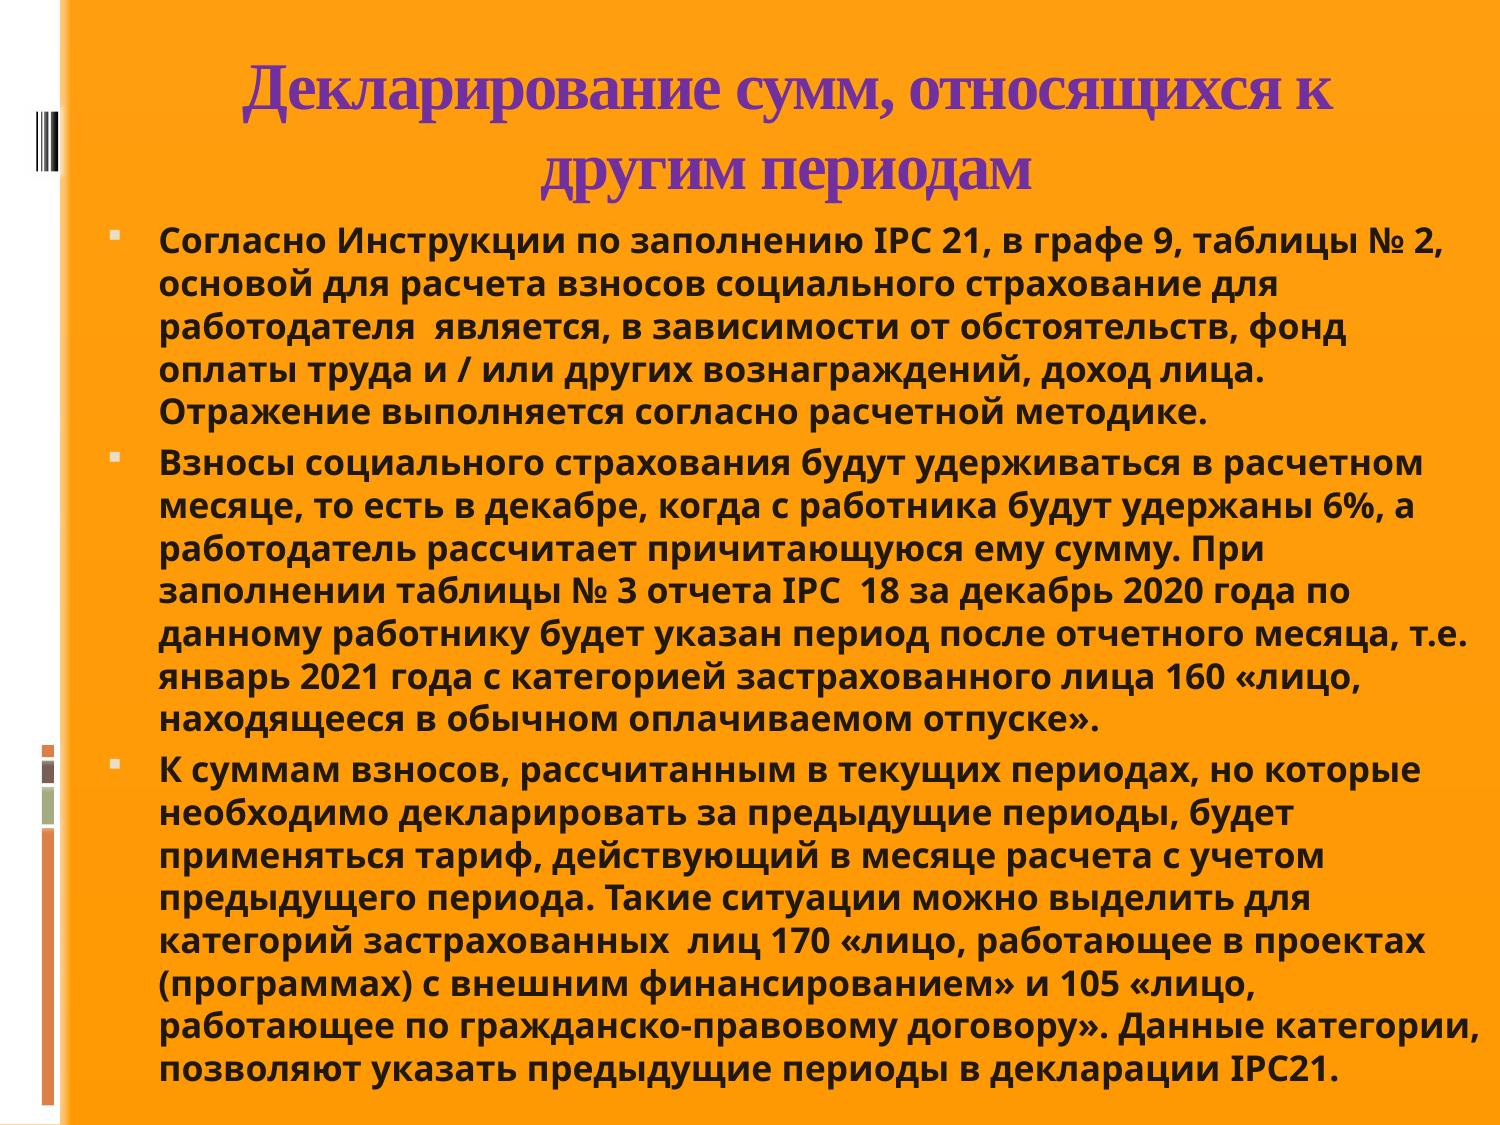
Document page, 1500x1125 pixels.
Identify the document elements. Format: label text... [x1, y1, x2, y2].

title Декларирование сумм, относящихся к другим периодам [150, 35, 1425, 210]
list Согласно Инструкции по заполнению IPC 21, в графе 9, таблицы № 2, основой для расчета взносов социального страхование для работодателя является, в зависимости от обстоятельств, фонд оплаты труда и / или других вознаграждений, доход лица. Отражение выполняется согласно расчетной методике. Взносы социального страхования будут удерживаться в расчетном месяце, то есть в декабре, когда с работника будут удержаны 6%, а работодатель рассчитает причитающуюся ему сумму. При заполнении таблицы № 3 отчета IPC 18 за декабрь 2020 года по данному работнику будет указан период после отчетного месяца, т.е. январь 2021 года с категорией застрахованного лица 160 «лицо, находящееся в обычном оплачиваемом отпуске». К суммам взносов, рассчитанным в текущих периодах, но которые необходимо декларировать за предыдущие периоды, будет применяться тариф, действующий в месяце расчета с учетом предыдущего периода. Такие ситуации можно выделить для категорий застрахованных лиц 170 «лицо, работающее в проектах (программах) с внешним финансированием» и 105 «лицо, работающее по гражданско-правовому договору». Данные категории, позволяют указать предыдущие периоды в декларации IPC21. [82, 210, 1500, 1125]
